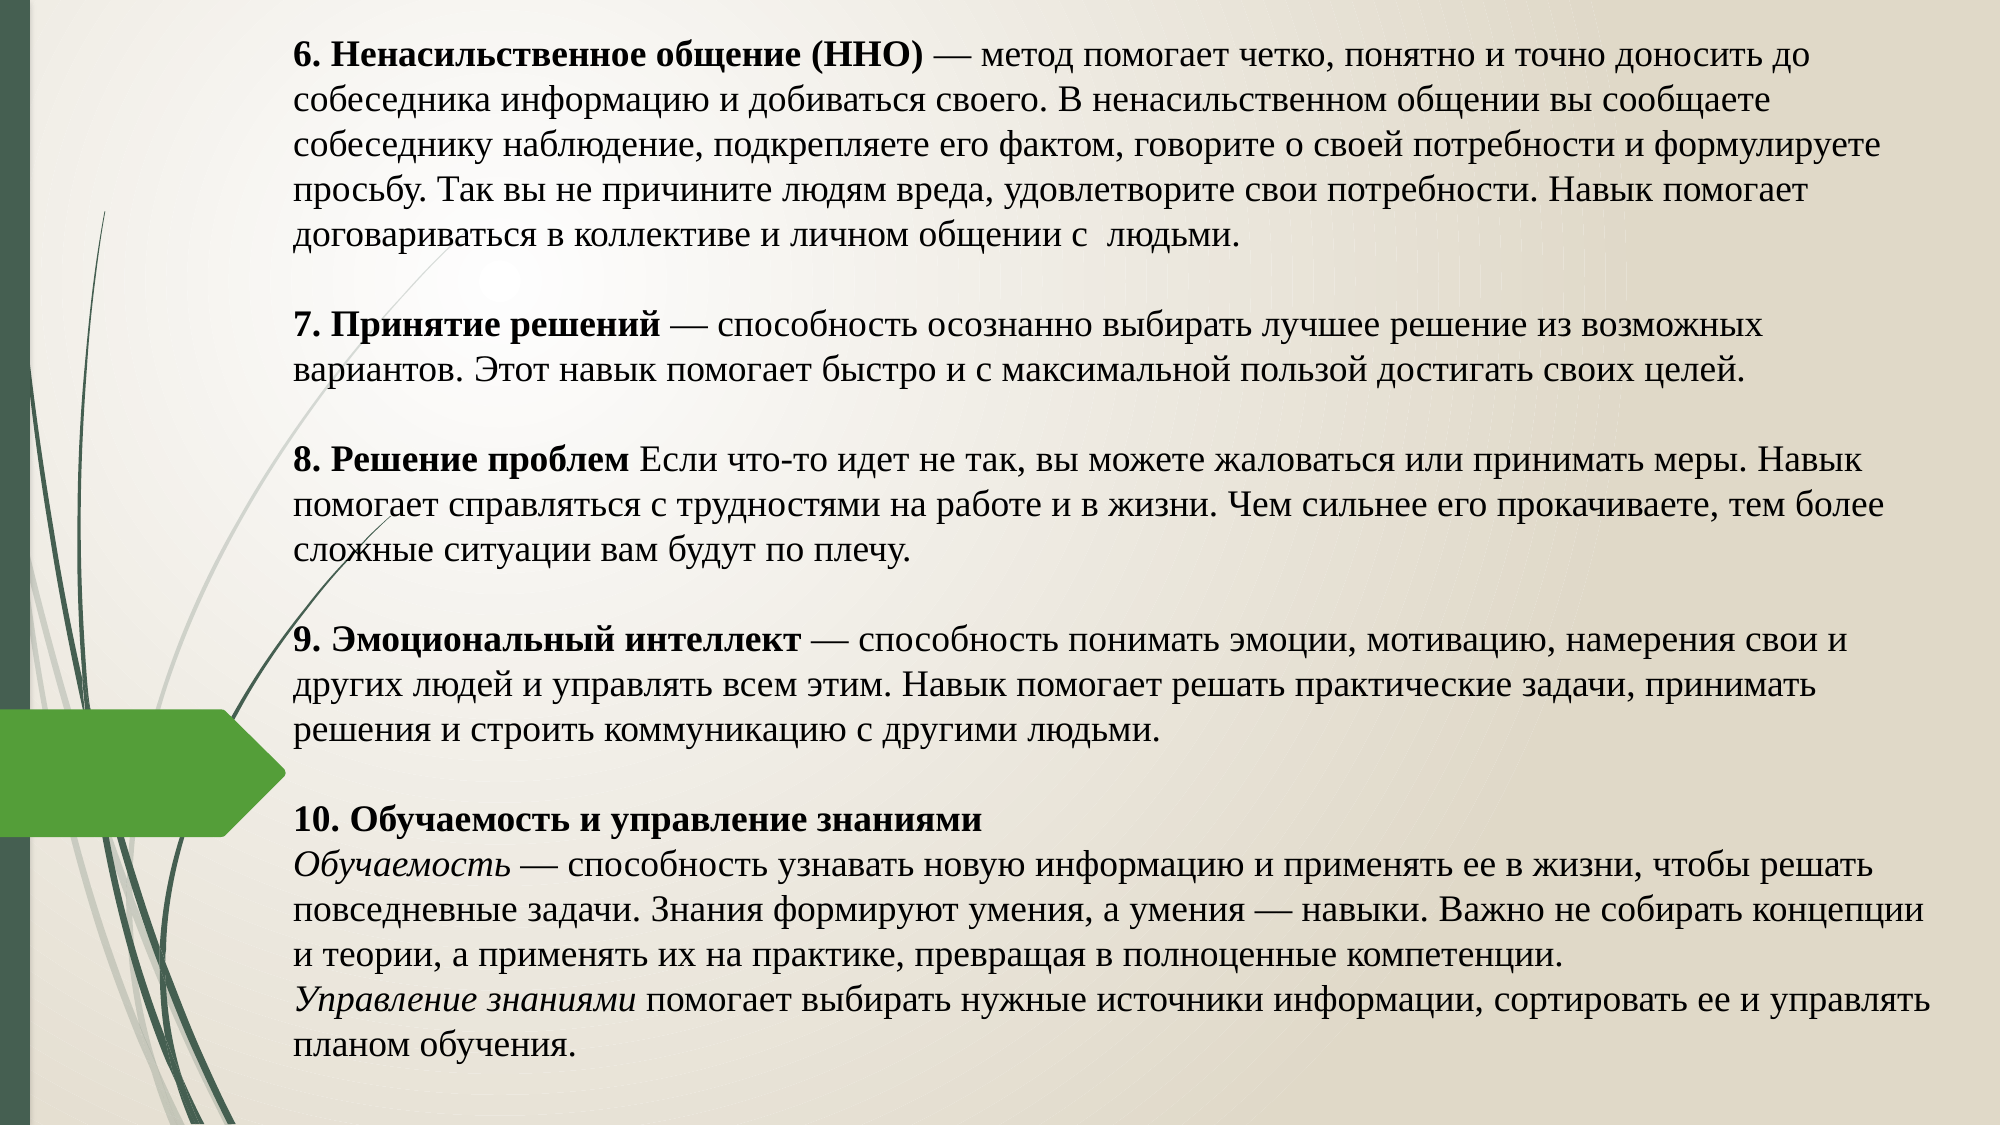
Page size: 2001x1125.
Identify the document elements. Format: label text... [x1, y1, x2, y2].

text_box 6. Ненасильственное общение (ННО) — метод помогает четко, понятно и точно доносить до собеседника информацию и добиваться своего. В ненасильственном общении вы сообщаете собеседнику наблюдение, подкрепляете его фактом, говорите о своей потребности и формулируете просьбу. Так вы не причините людям вреда, удовлетворите свои потребности. Навык помогает договариваться в коллективе и личном общении с людьми. 7. Принятие решений — способность осознанно выбирать лучшее решение из возможных вариантов. Этот навык помогает быстро и с максимальной пользой достигать своих целей. 8. Решение проблем Если что-то идет не так, вы можете жаловаться или принимать меры. Навык помогает справляться с трудностями на работе и в жизни. Чем сильнее его прокачиваете, тем более сложные ситуации вам будут по плечу. 9. Эмоциональный интеллект — способность понимать эмоции, мотивацию, намерения свои и других людей и управлять всем этим. Навык помогает решать практические задачи, принимать решения и строить коммуникацию с другими людьми. 10. Обучаемость и управление знаниями Обучаемость — способность узнавать новую информацию и применять ее в жизни, чтобы решать повседневные задачи. Знания формируют умения, а умения — навыки. Важно не собирать концепции и теории, а применять их на практике, превращая в полноценные компетенции. Управление знаниями помогает выбирать нужные источники информации, сортировать ее и управлять планом обучения. [278, 21, 1952, 1072]
